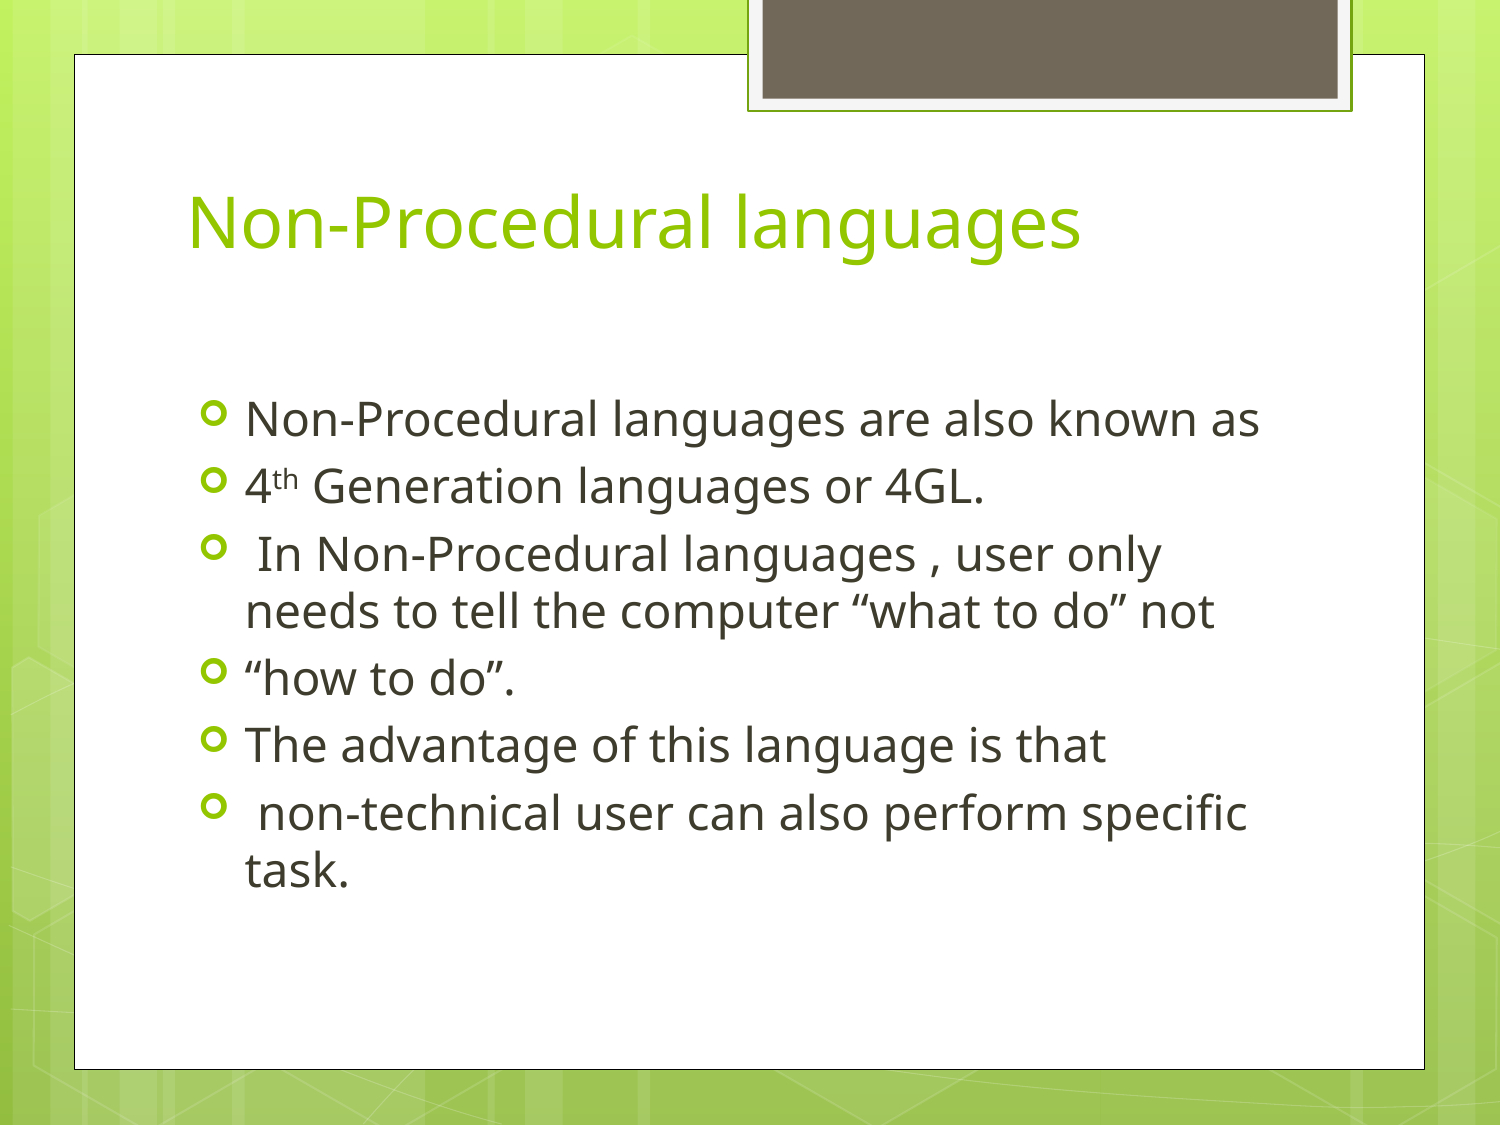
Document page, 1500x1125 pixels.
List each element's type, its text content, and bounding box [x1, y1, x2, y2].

list Non-Procedural languages are also known as 4th Generation languages or 4GL. In Non-Procedural languages , user only needs to tell the computer “what to do’’ not “how to do’’. The advantage of this language is that non-technical user can also perform specific task. [171, 381, 1283, 957]
title Non-Procedural languages [171, 168, 1324, 357]
